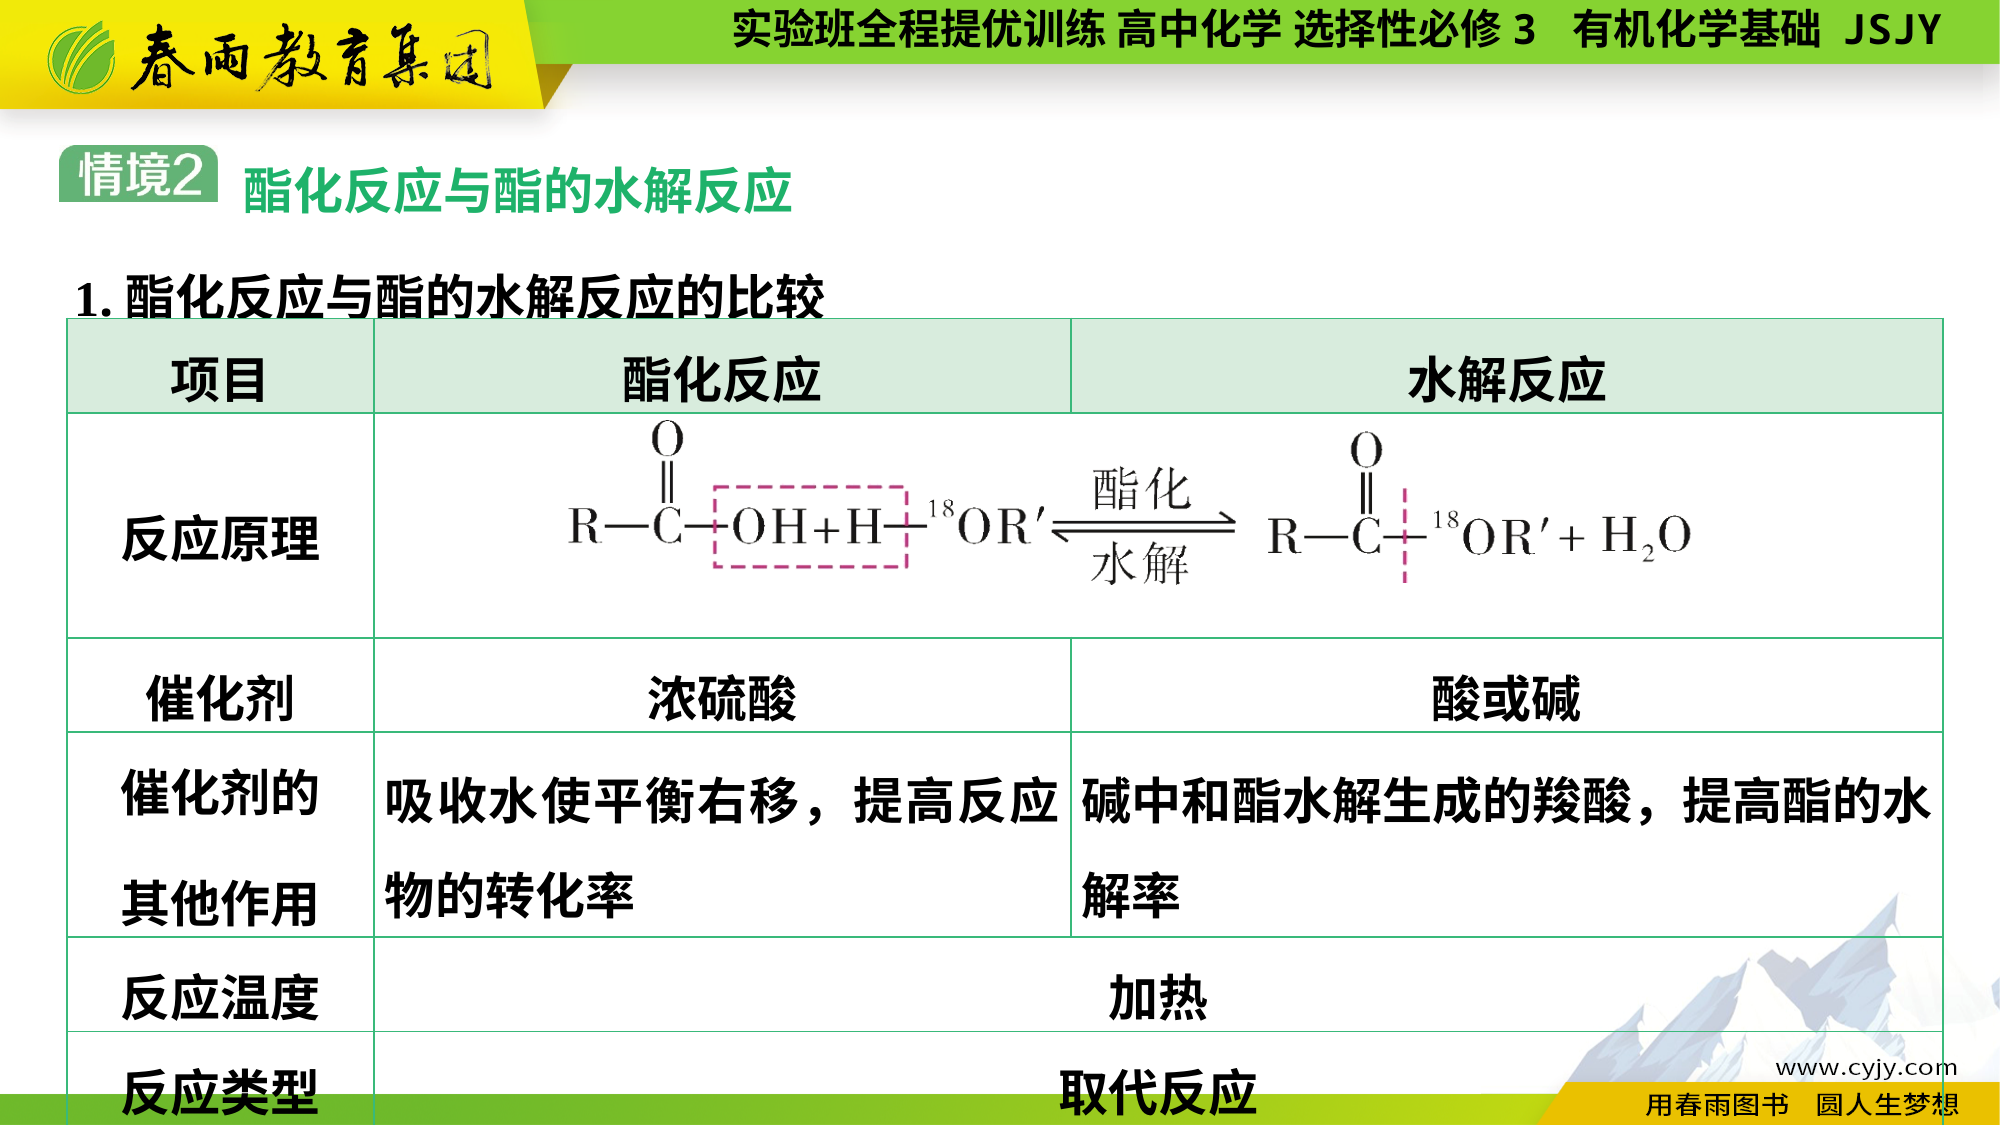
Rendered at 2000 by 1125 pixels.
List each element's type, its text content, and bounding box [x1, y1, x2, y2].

table_cell 加热 [375, 938, 1942, 1031]
table_cell 反应原理 [68, 414, 373, 637]
table_header 水解反应 [1072, 319, 1942, 412]
table_cell 酸或碱 [1072, 639, 1942, 731]
list 酯化反应与酯的水解反应 1.酯化反应与酯的水解反应的比较 [59, 122, 1944, 325]
table_cell 取代反应 [375, 1032, 1942, 1125]
table_cell 反应温度 [68, 938, 373, 1031]
table_cell 浓硫酸 [375, 639, 1070, 731]
picture [0, 0, 2000, 1125]
table_cell [375, 414, 1942, 637]
table_cell 反应类型 [68, 1032, 373, 1125]
table_cell 催化剂的 其他作用 [68, 733, 373, 936]
table_cell 催化剂 [68, 639, 373, 731]
table_header 项目 [68, 319, 373, 412]
table_cell 吸收水使平衡右移，提高反应物的转化率 [375, 733, 1070, 936]
table_cell 碱中和酯水解生成的羧酸，提高酯的水解率 [1072, 733, 1942, 936]
table_header 酯化反应 [375, 319, 1070, 412]
picture [562, 408, 1836, 608]
